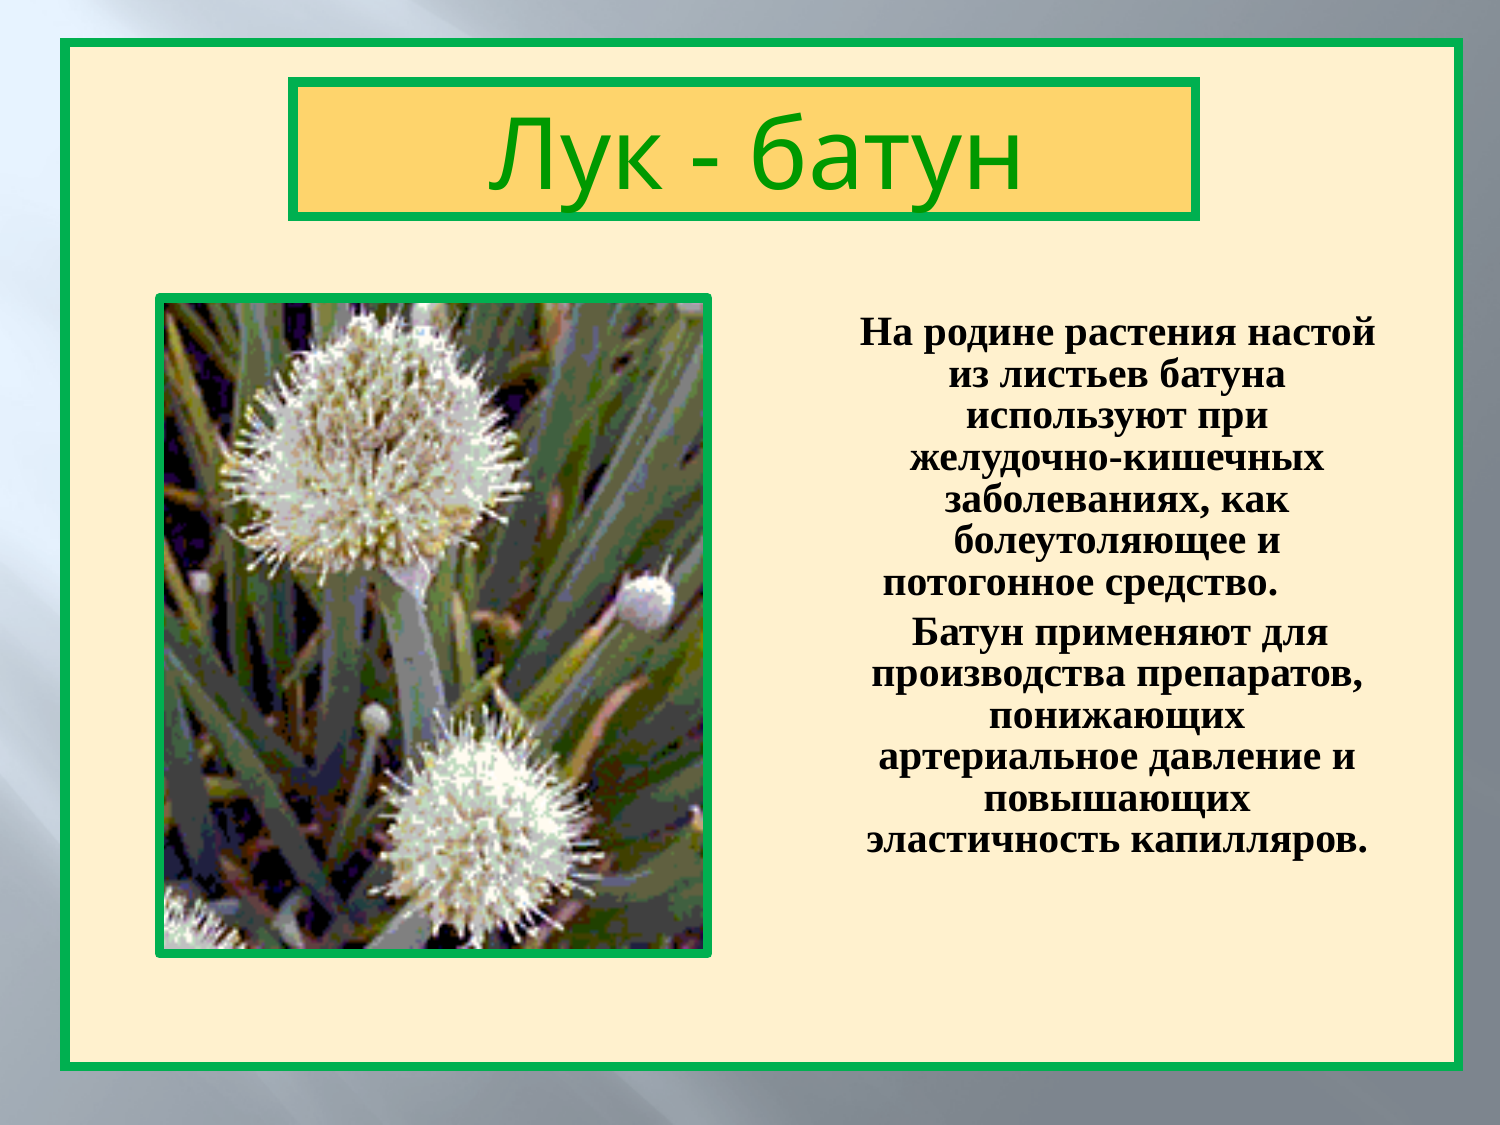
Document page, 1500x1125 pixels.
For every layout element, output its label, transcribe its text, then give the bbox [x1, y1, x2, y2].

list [163, 302, 704, 950]
text_box [64, 42, 1459, 1067]
text_box Лук - батун [292, 82, 1196, 217]
list На родине растения настой из листьев батуна используют при желудочно-кишечных заболеваниях, как болеутоляющее и потогонное средство. Батун применяют для производства препаратов, понижающих артериальное давление и повышающих эластичность капилляров. [750, 304, 1395, 998]
